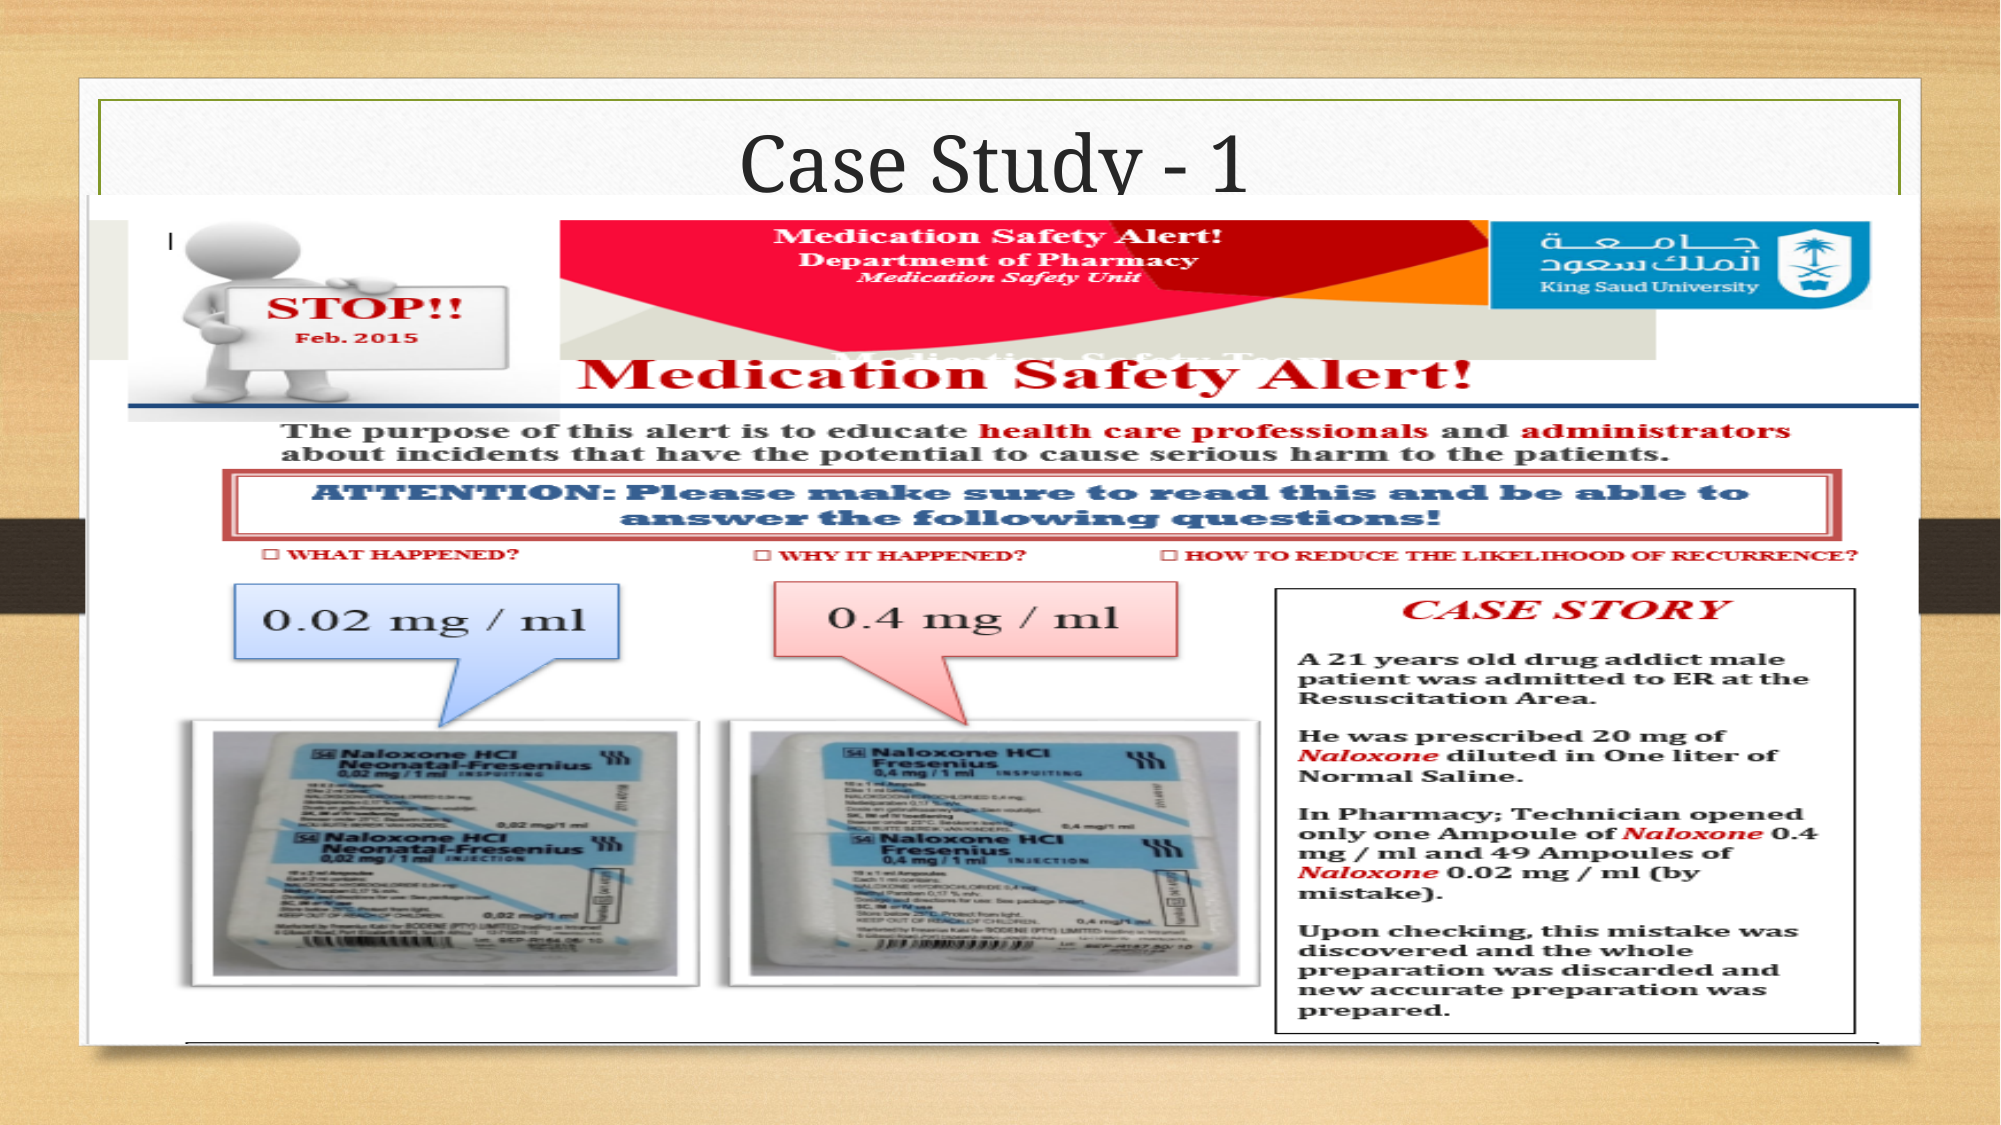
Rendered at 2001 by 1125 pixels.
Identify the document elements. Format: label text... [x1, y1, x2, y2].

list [85, 194, 1919, 1044]
picture [0, 0, 2001, 1125]
title Case Study - 1 [208, 105, 1784, 194]
